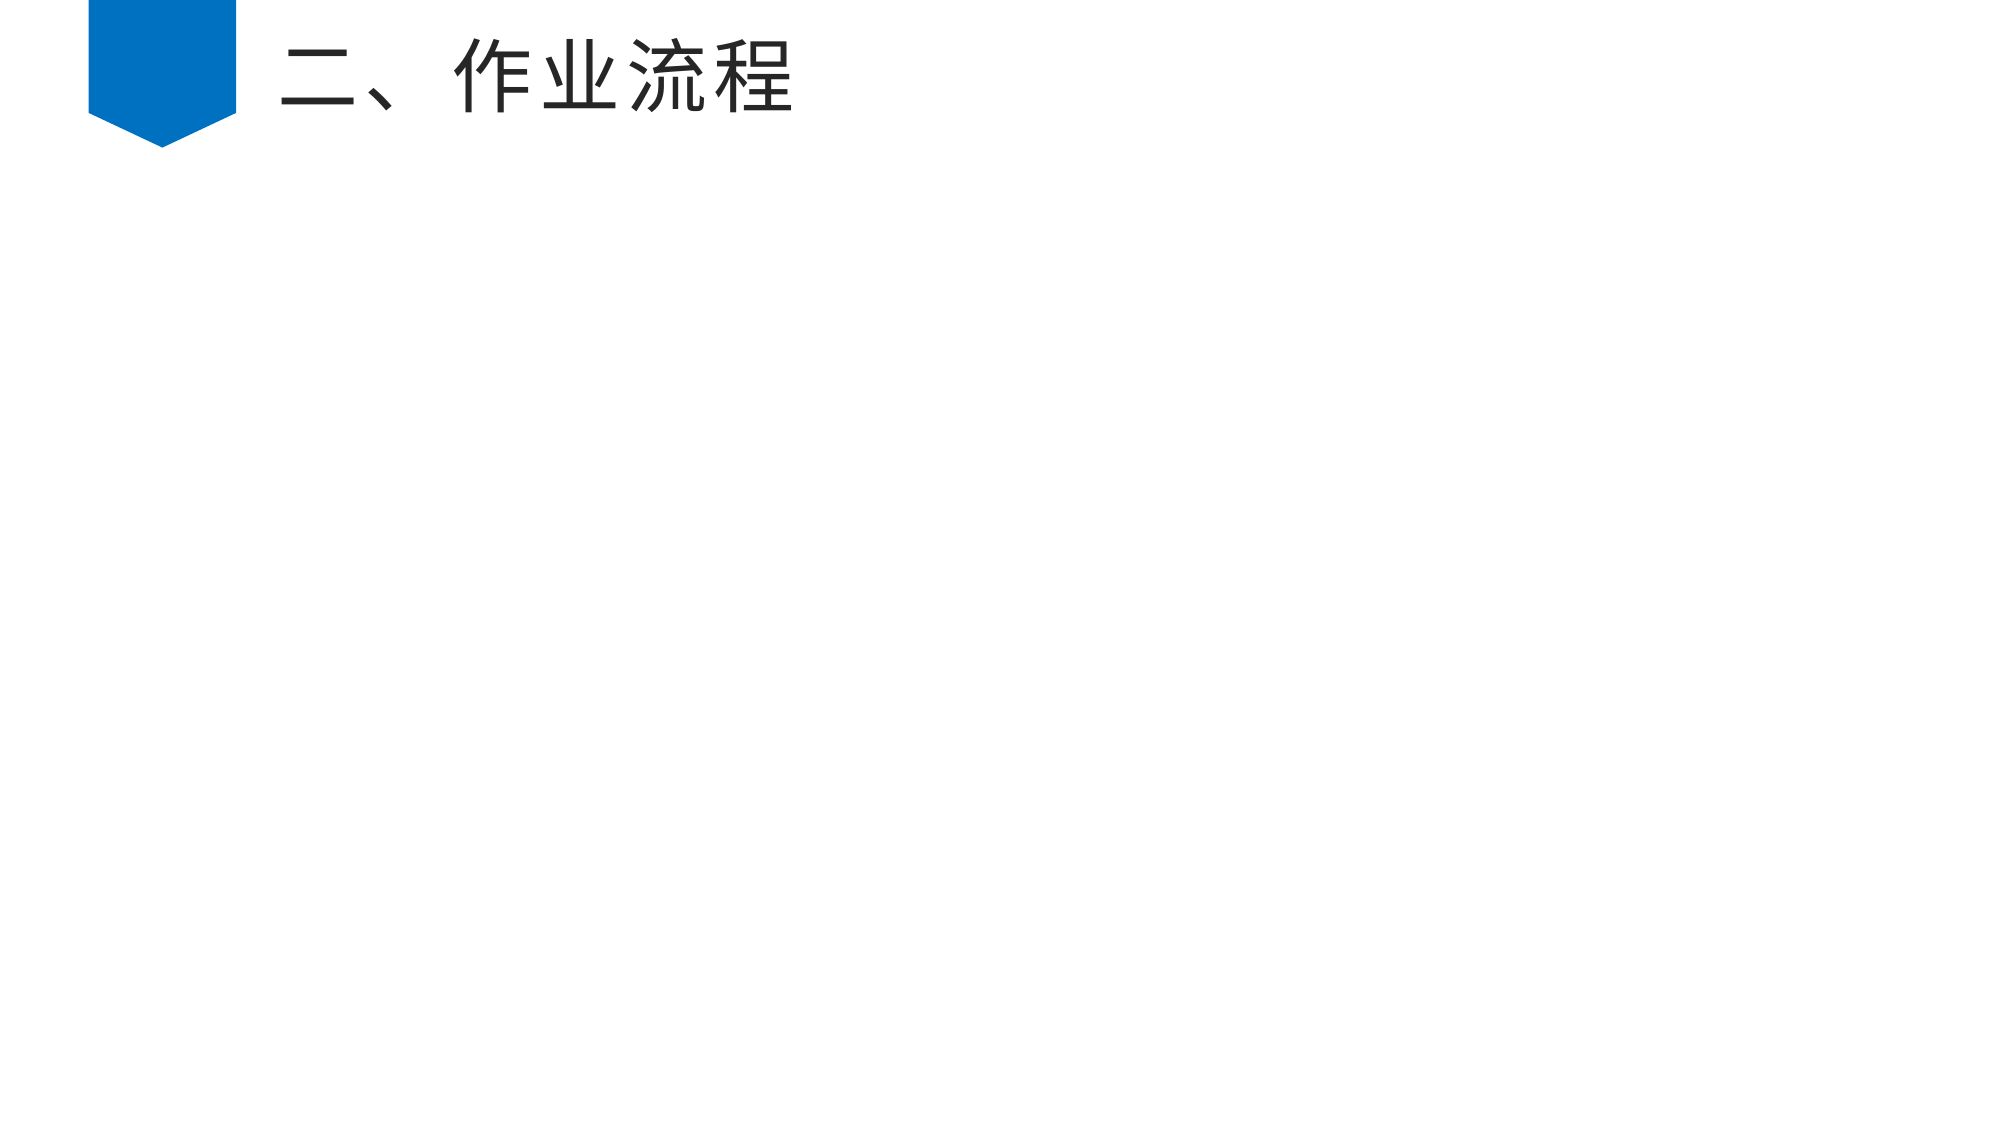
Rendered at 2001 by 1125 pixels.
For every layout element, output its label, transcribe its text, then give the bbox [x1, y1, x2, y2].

title 二、作业流程 [262, 15, 1940, 132]
text_box [87, 0, 238, 149]
